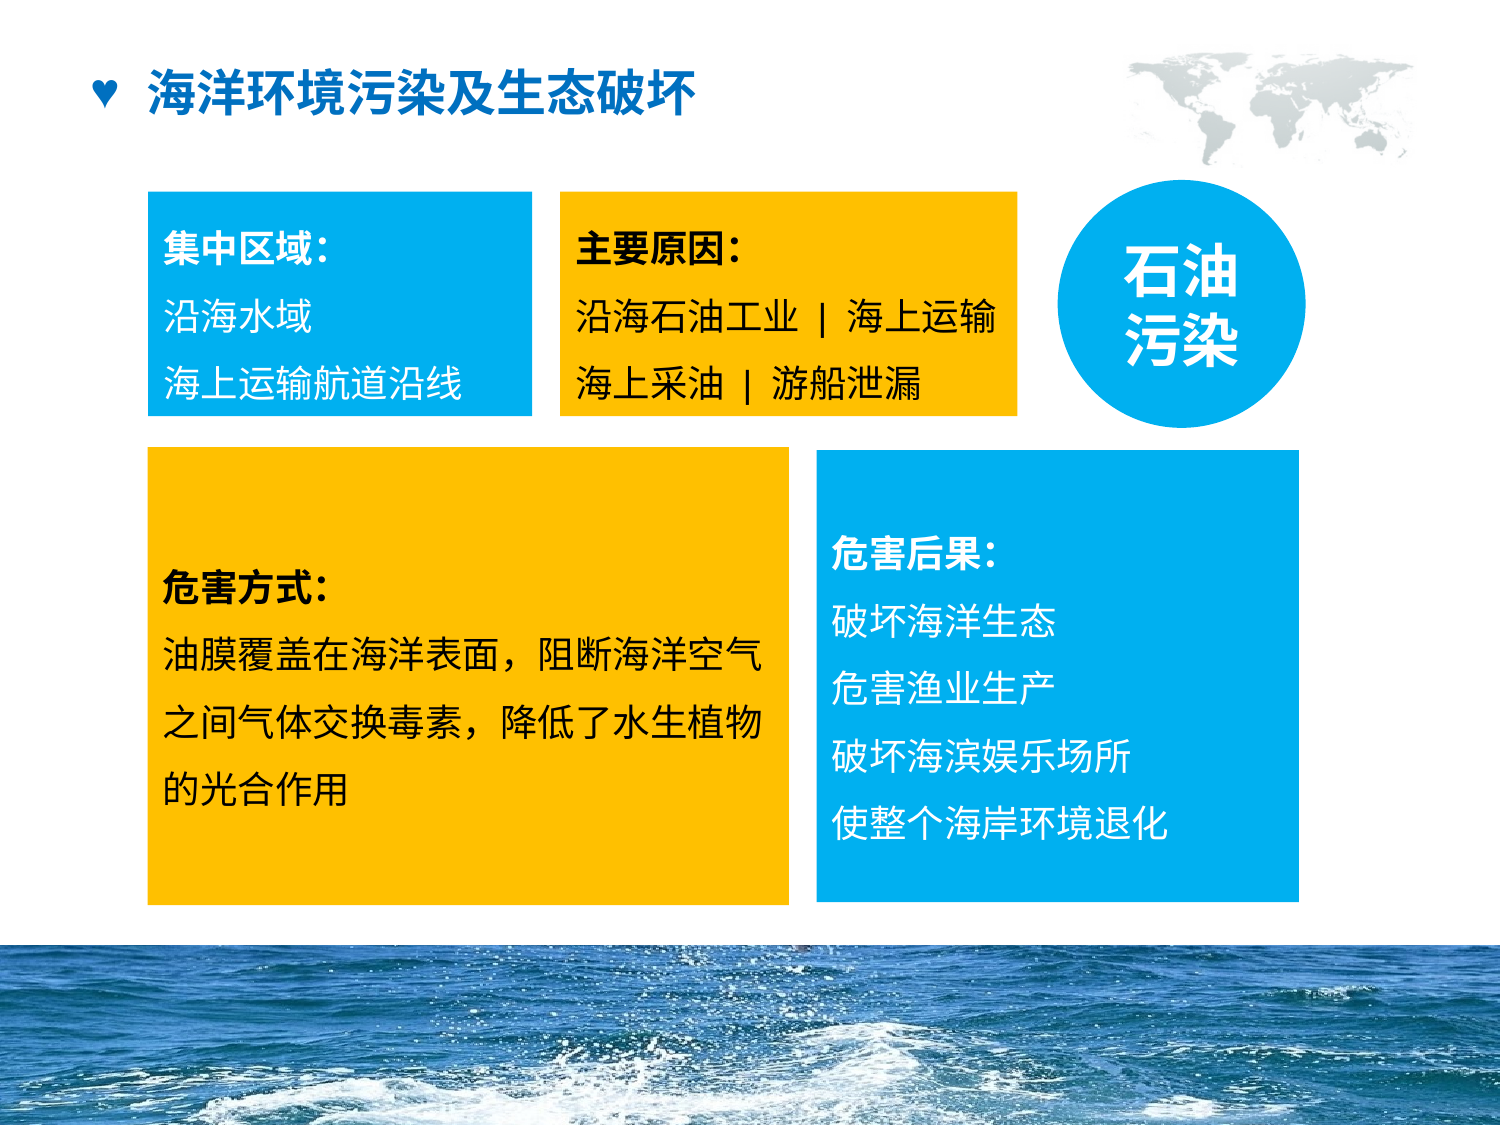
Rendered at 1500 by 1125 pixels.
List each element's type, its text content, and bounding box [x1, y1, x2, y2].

text_box 集中区域： 沿海水域 海上运输航道沿线 [146, 190, 534, 418]
text_box 主要原因： 沿海石油工业 | 海上运输 海上采油 | 游船泄漏 [558, 190, 1019, 418]
picture [1467, 1086, 1478, 1092]
picture [1492, 1075, 1500, 1088]
title 海洋环境污染及生态破坏 [75, 45, 1425, 138]
text_box 危害后果： 破坏海洋生态 危害渔业生产 破坏海滨娱乐场所 使整个海岸环境退化 [815, 448, 1301, 904]
picture [1380, 1073, 1389, 1080]
picture [0, 945, 1500, 1125]
text_box 石油 污染 [1055, 177, 1308, 430]
text_box 危害方式： 油膜覆盖在海洋表面，阻断海洋空气之间气体交换毒素，降低了水生植物的光合作用 [145, 445, 791, 907]
